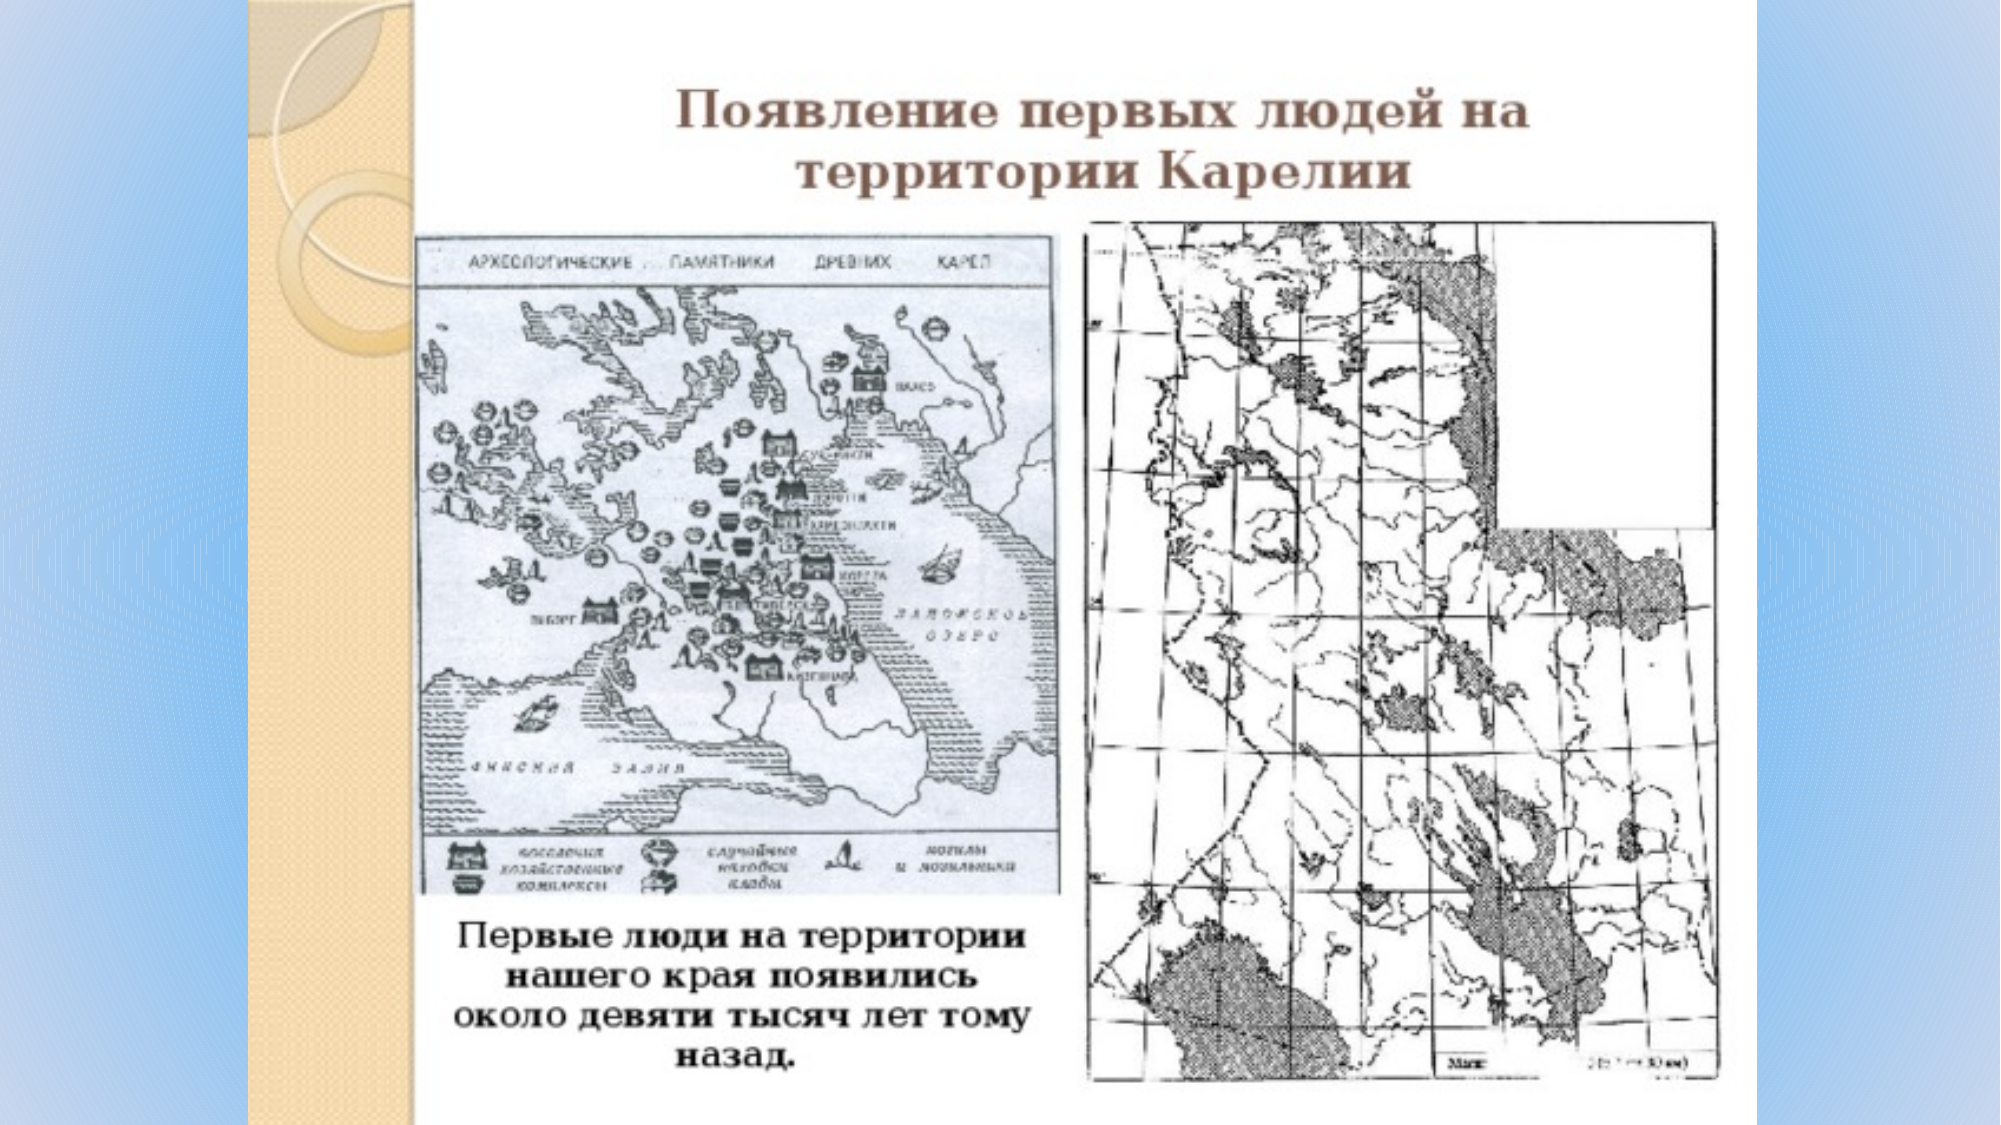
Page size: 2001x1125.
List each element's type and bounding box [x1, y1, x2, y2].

picture [248, 0, 1757, 1125]
